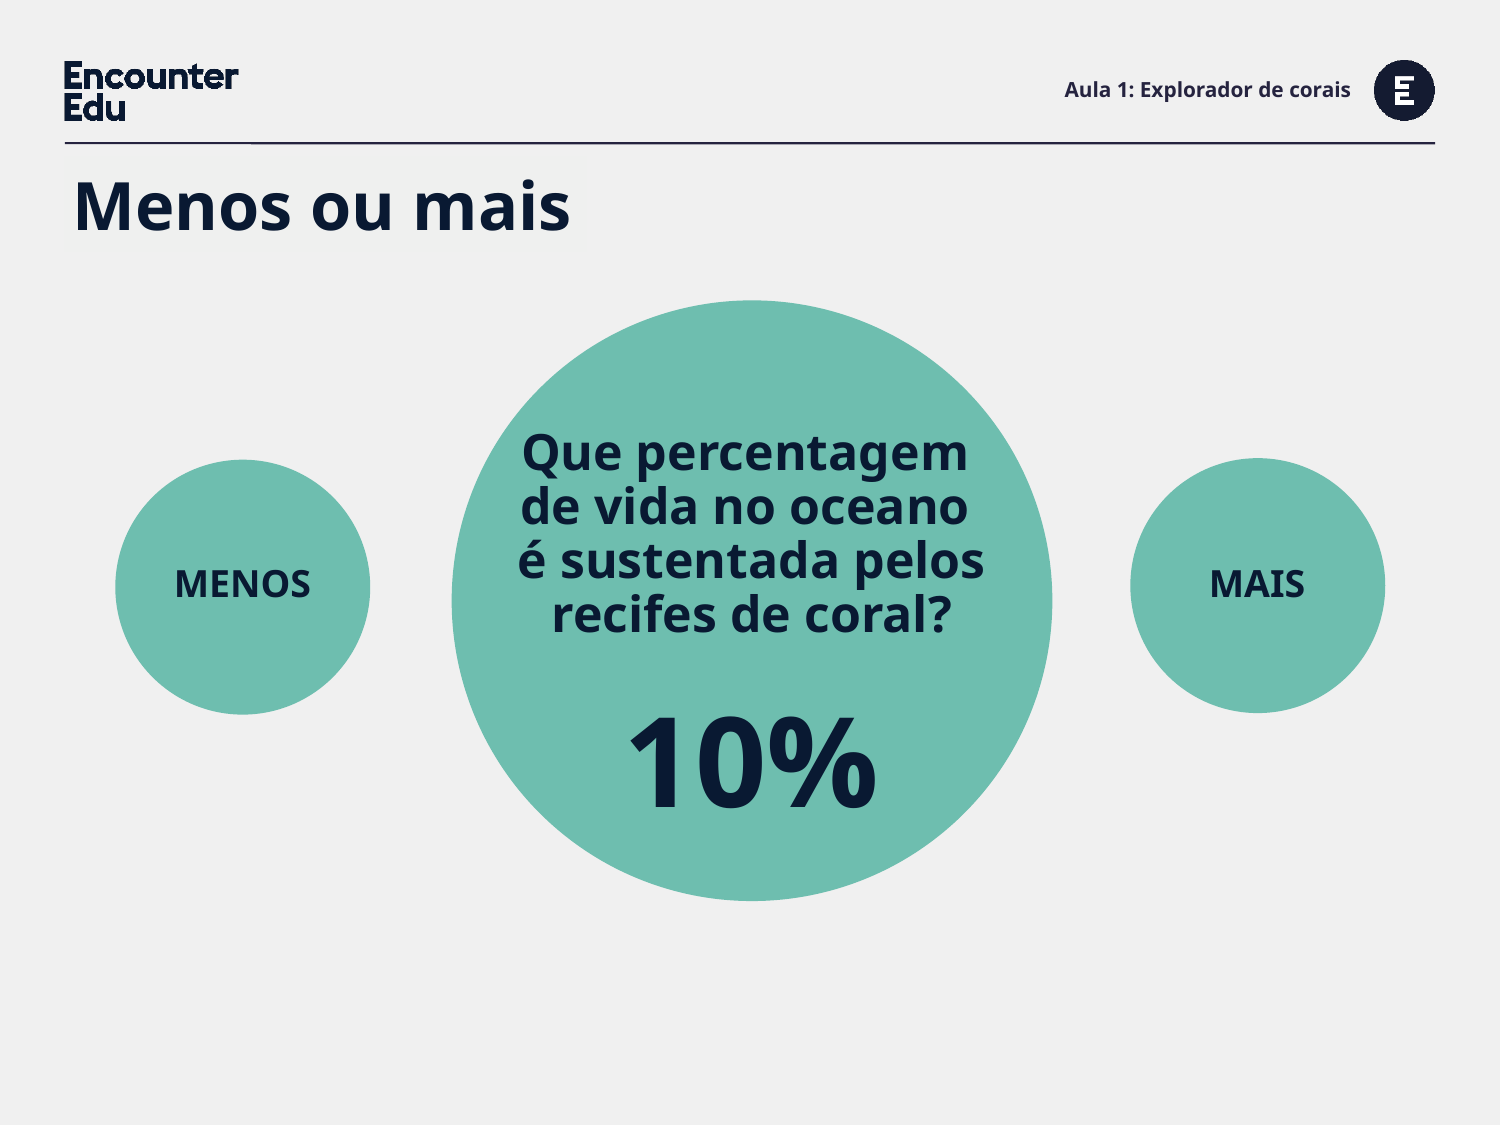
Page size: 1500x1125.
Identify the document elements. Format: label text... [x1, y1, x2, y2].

text_box Menos ou mais [64, 156, 587, 252]
picture [1372, 58, 1436, 122]
picture [60, 59, 243, 122]
list 10% [482, 691, 1021, 874]
title Aula 1: Explorador de corais [749, 67, 1359, 114]
list Que percentagem de vida no oceano é sustentada pelos recifes de coral? [482, 419, 1021, 602]
text_box MAIS [1079, 516, 1435, 655]
list MENOS [64, 515, 421, 656]
